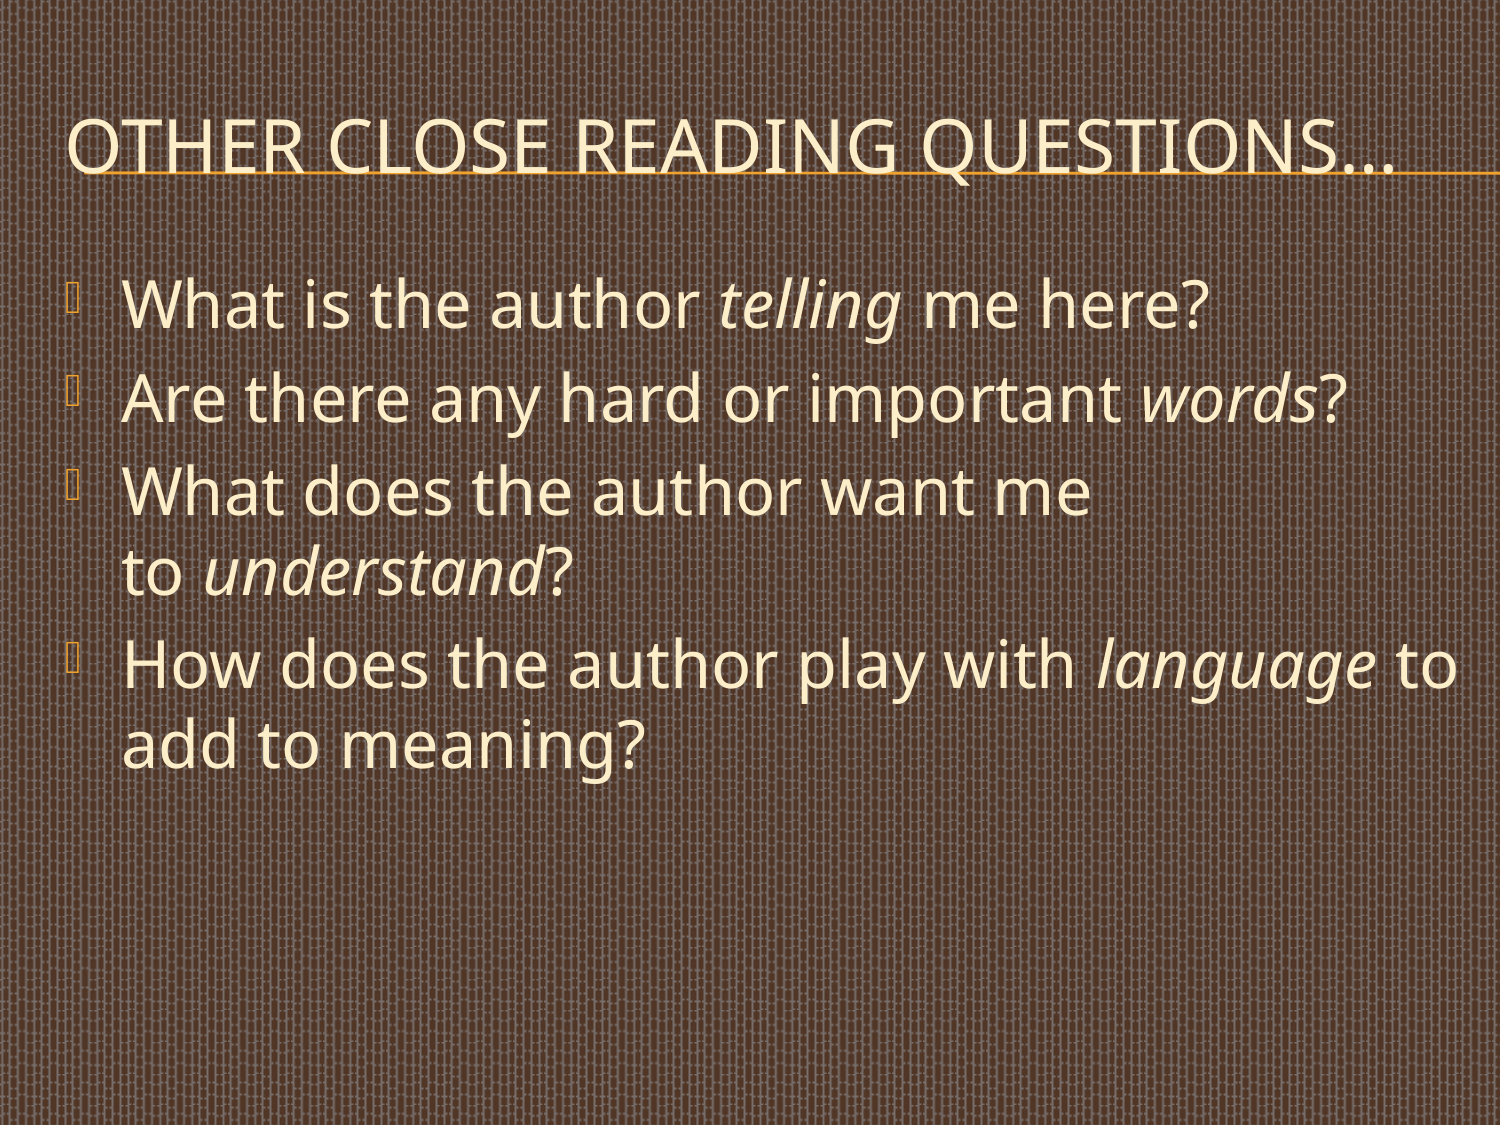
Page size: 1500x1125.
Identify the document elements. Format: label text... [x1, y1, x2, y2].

list What is the author telling me here? Are there any hard or important words? What does the author want me to understand? How does the author play with language to add to meaning? [50, 254, 1475, 998]
title Other Close Reading Questions… [50, 75, 1475, 213]
